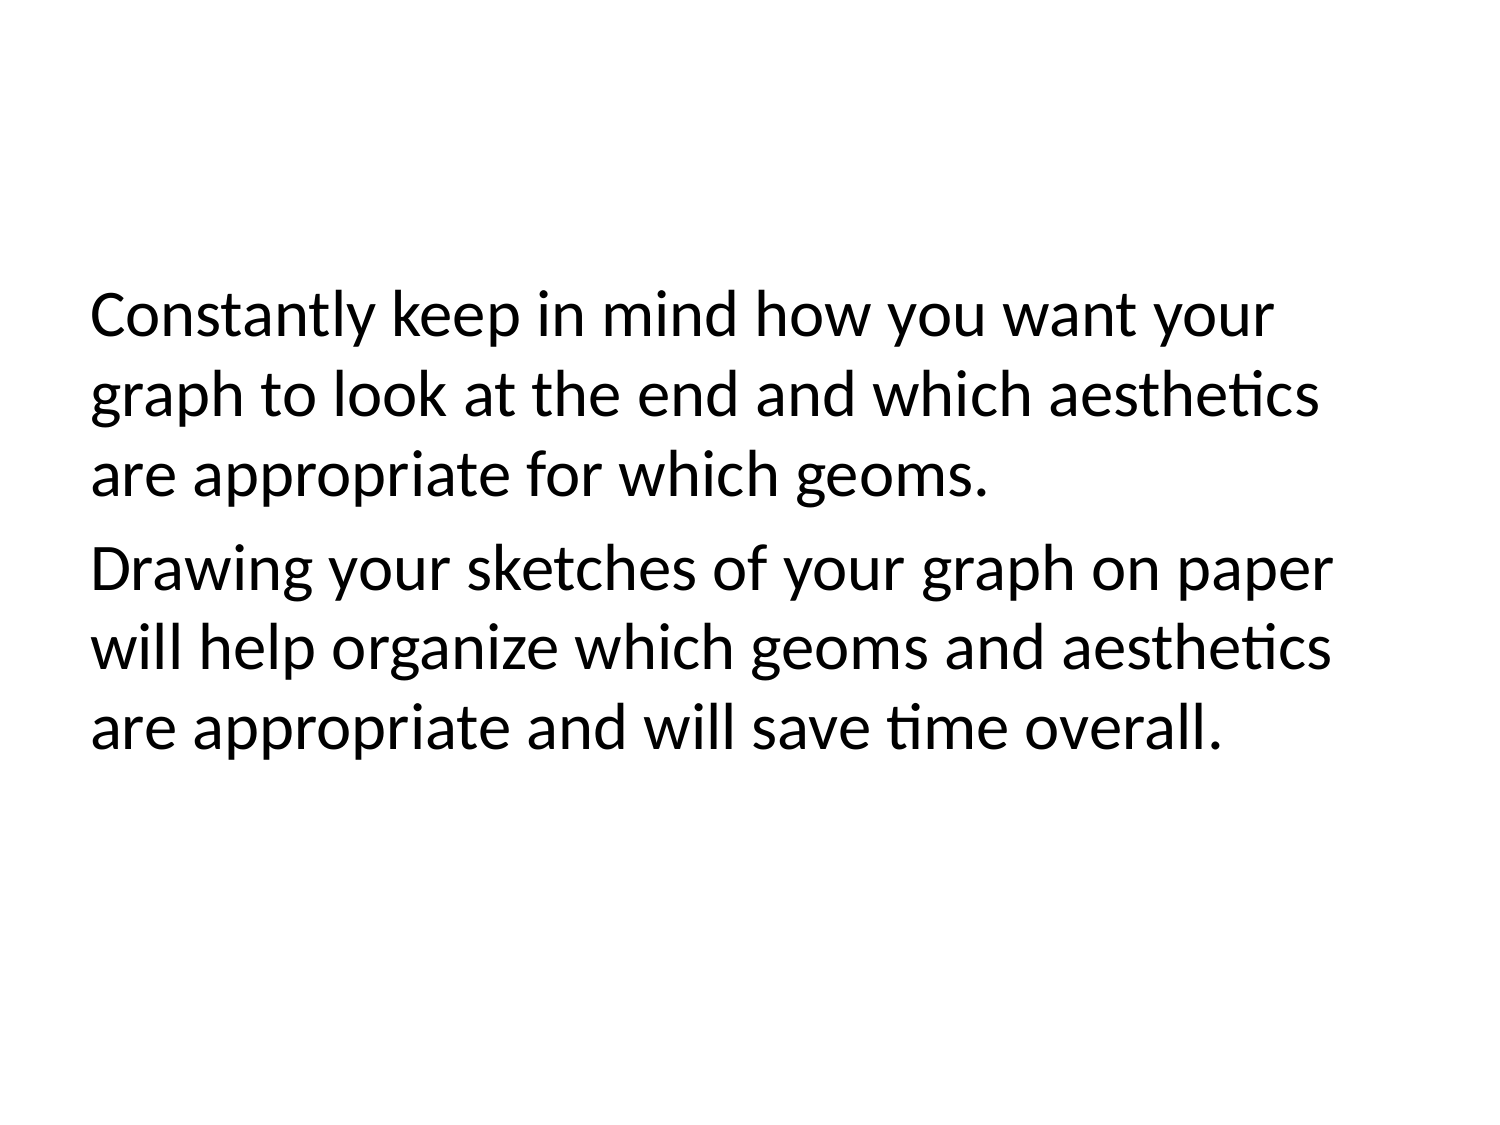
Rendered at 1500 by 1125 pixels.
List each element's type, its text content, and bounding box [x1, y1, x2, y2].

list Constantly keep in mind how you want your graph to look at the end and which aesthetics are appropriate for which geoms. Drawing your sketches of your graph on paper will help organize which geoms and aesthetics are appropriate and will save time overall. [75, 262, 1425, 1005]
